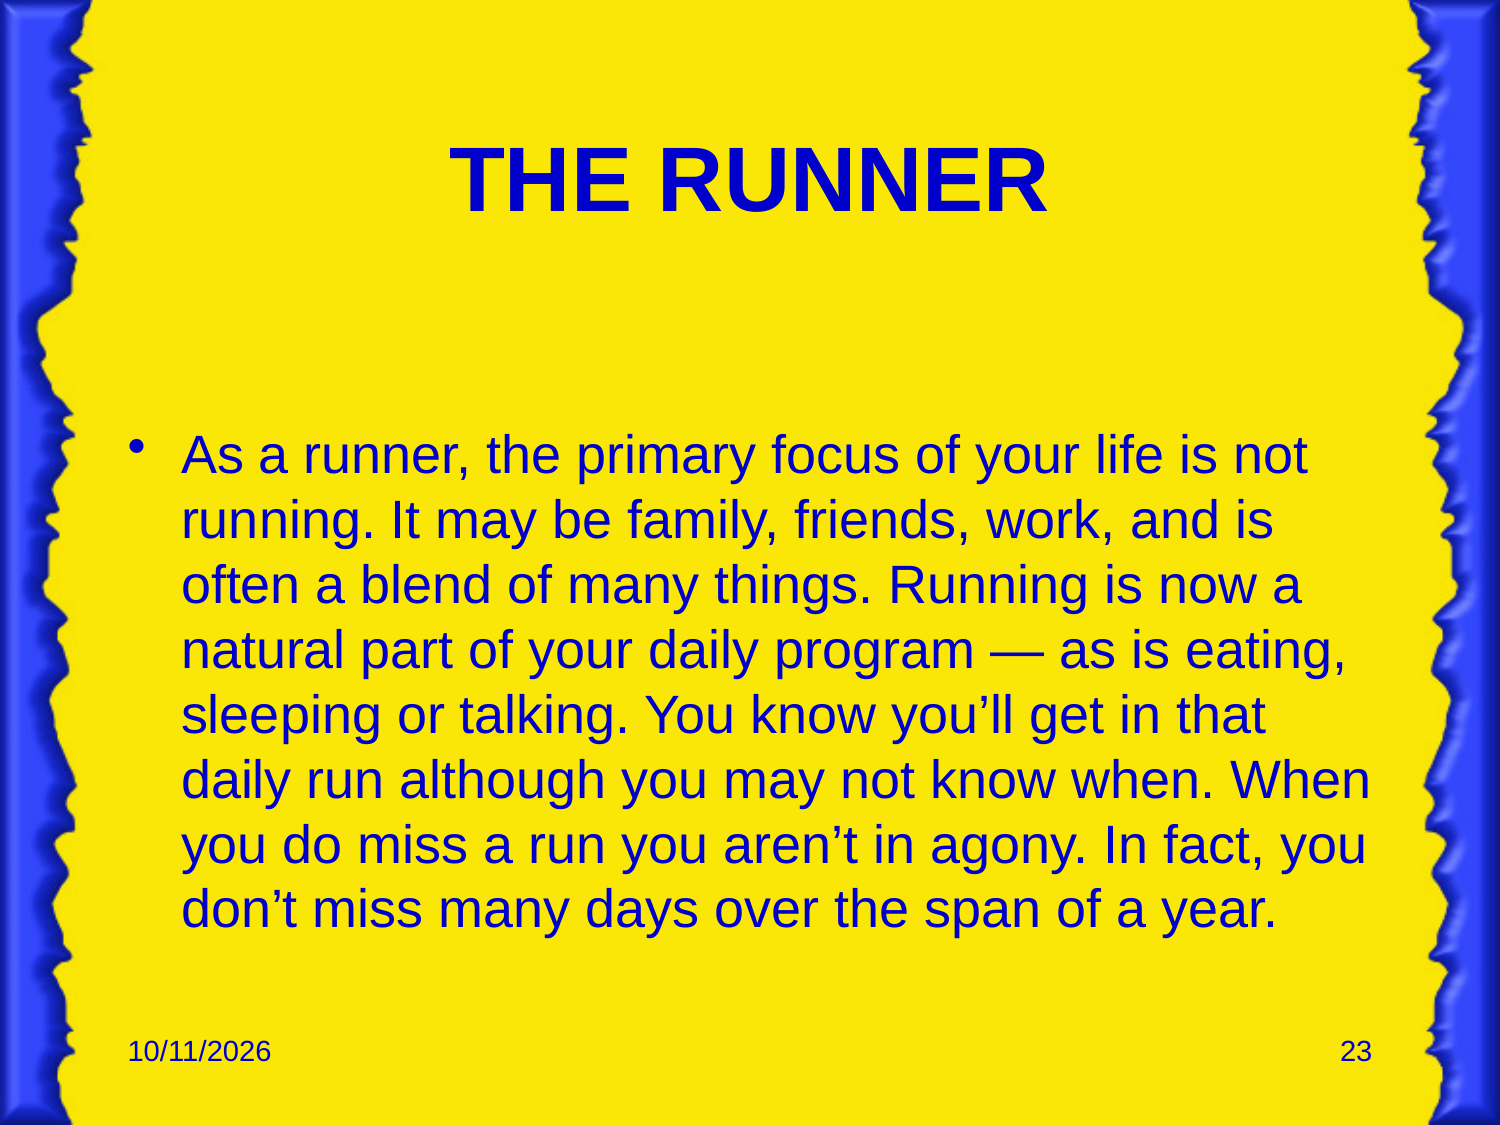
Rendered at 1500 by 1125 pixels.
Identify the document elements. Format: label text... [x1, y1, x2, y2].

picture [0, 0, 1500, 1125]
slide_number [112, 1024, 426, 1101]
title THE RUNNER [112, 87, 1388, 263]
slide_number 23 [1074, 1024, 1388, 1101]
list As a runner, the primary focus of your life is not running. It may be family, friends, work, and is often a blend of many things. Running is now a natural part of your daily program — as is eating, sleeping or talking. You know you’ll get in that daily run although you may not know when. When you do miss a run you aren’t in agony. In fact, you don’t miss many days over the span of a year. [112, 412, 1388, 1001]
